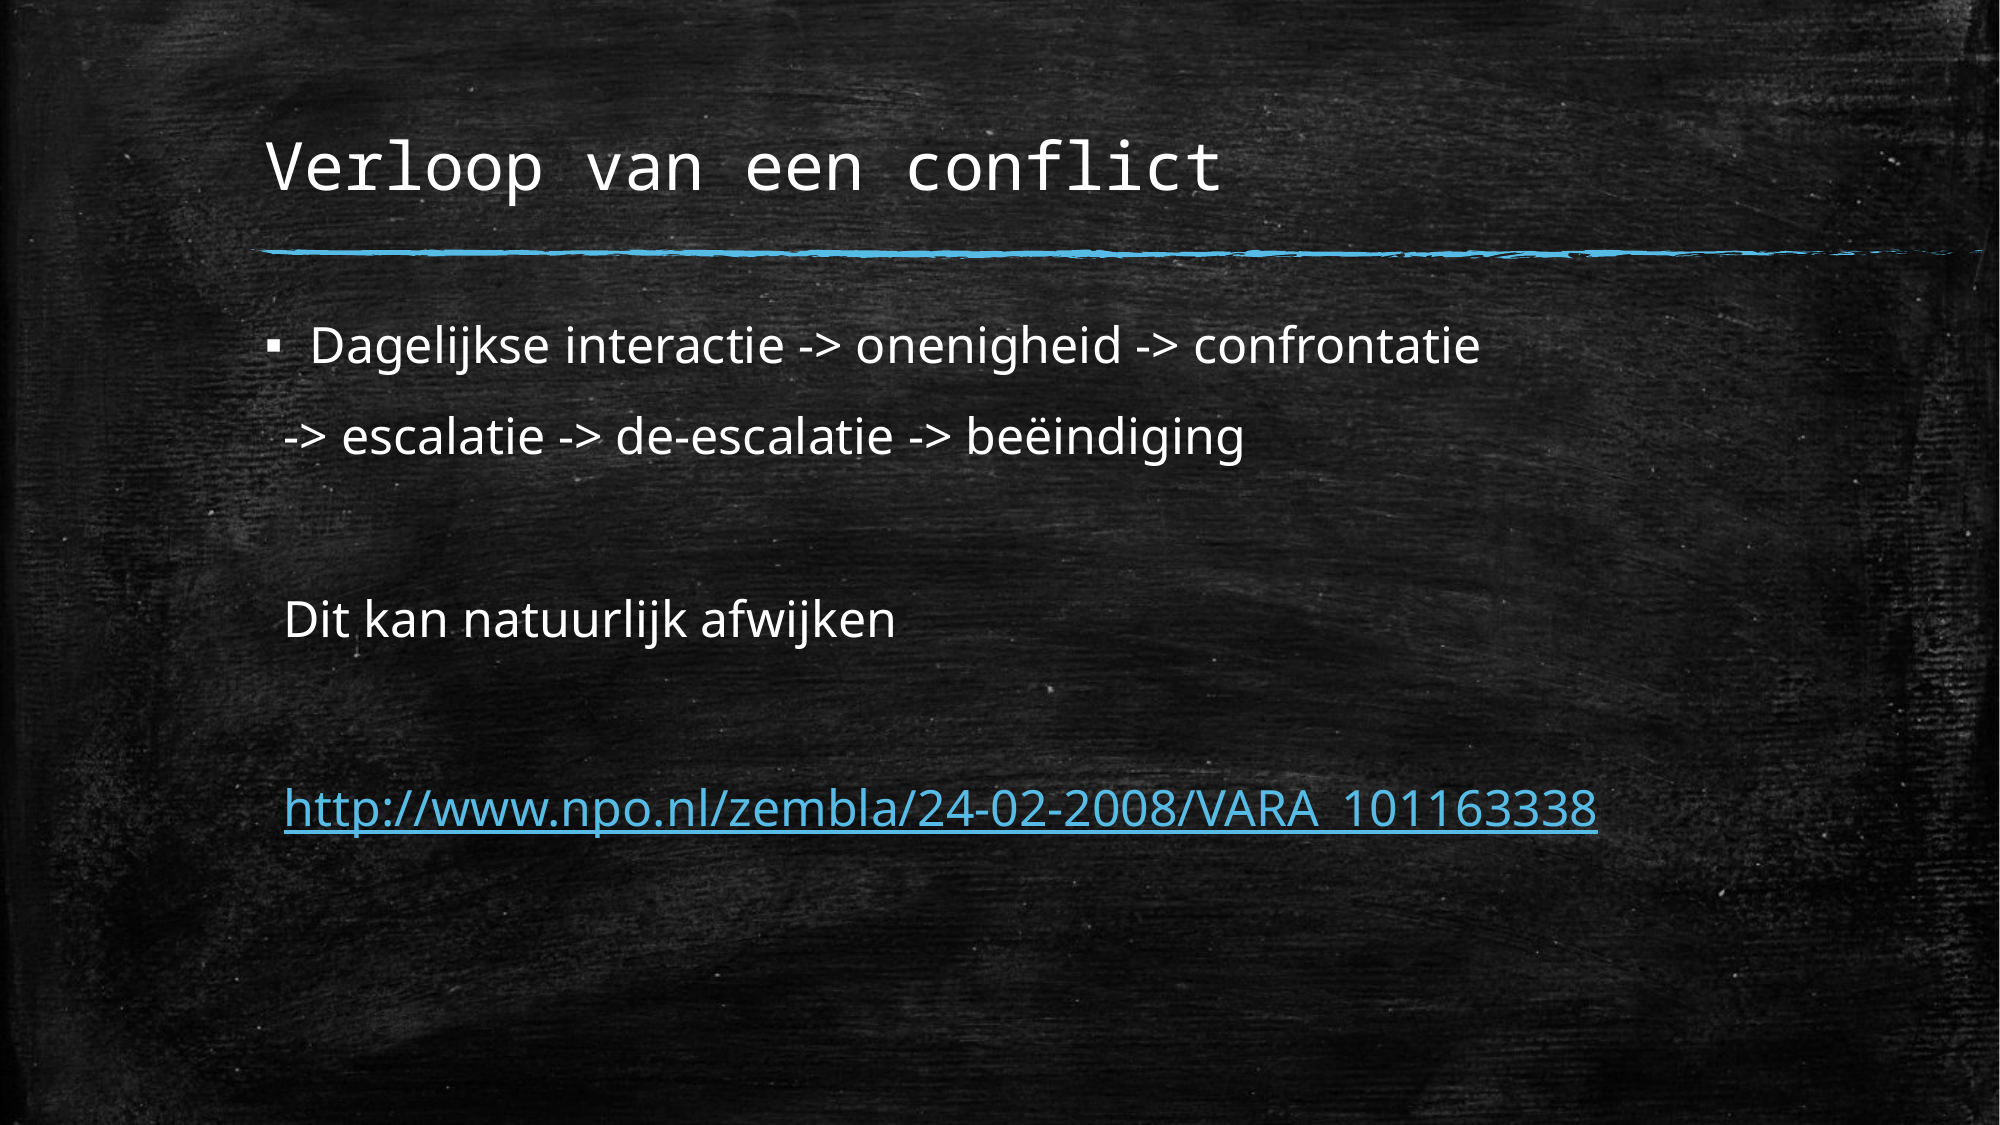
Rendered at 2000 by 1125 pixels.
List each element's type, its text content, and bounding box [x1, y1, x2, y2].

list Dagelijkse interactie -> onenigheid -> confrontatie -> escalatie -> de-escalatie -> beëindiging Dit kan natuurlijk afwijken http://www.npo.nl/zembla/24-02-2008/VARA_101163338 [249, 312, 1750, 1013]
title Verloop van een conflict [249, 45, 1750, 213]
